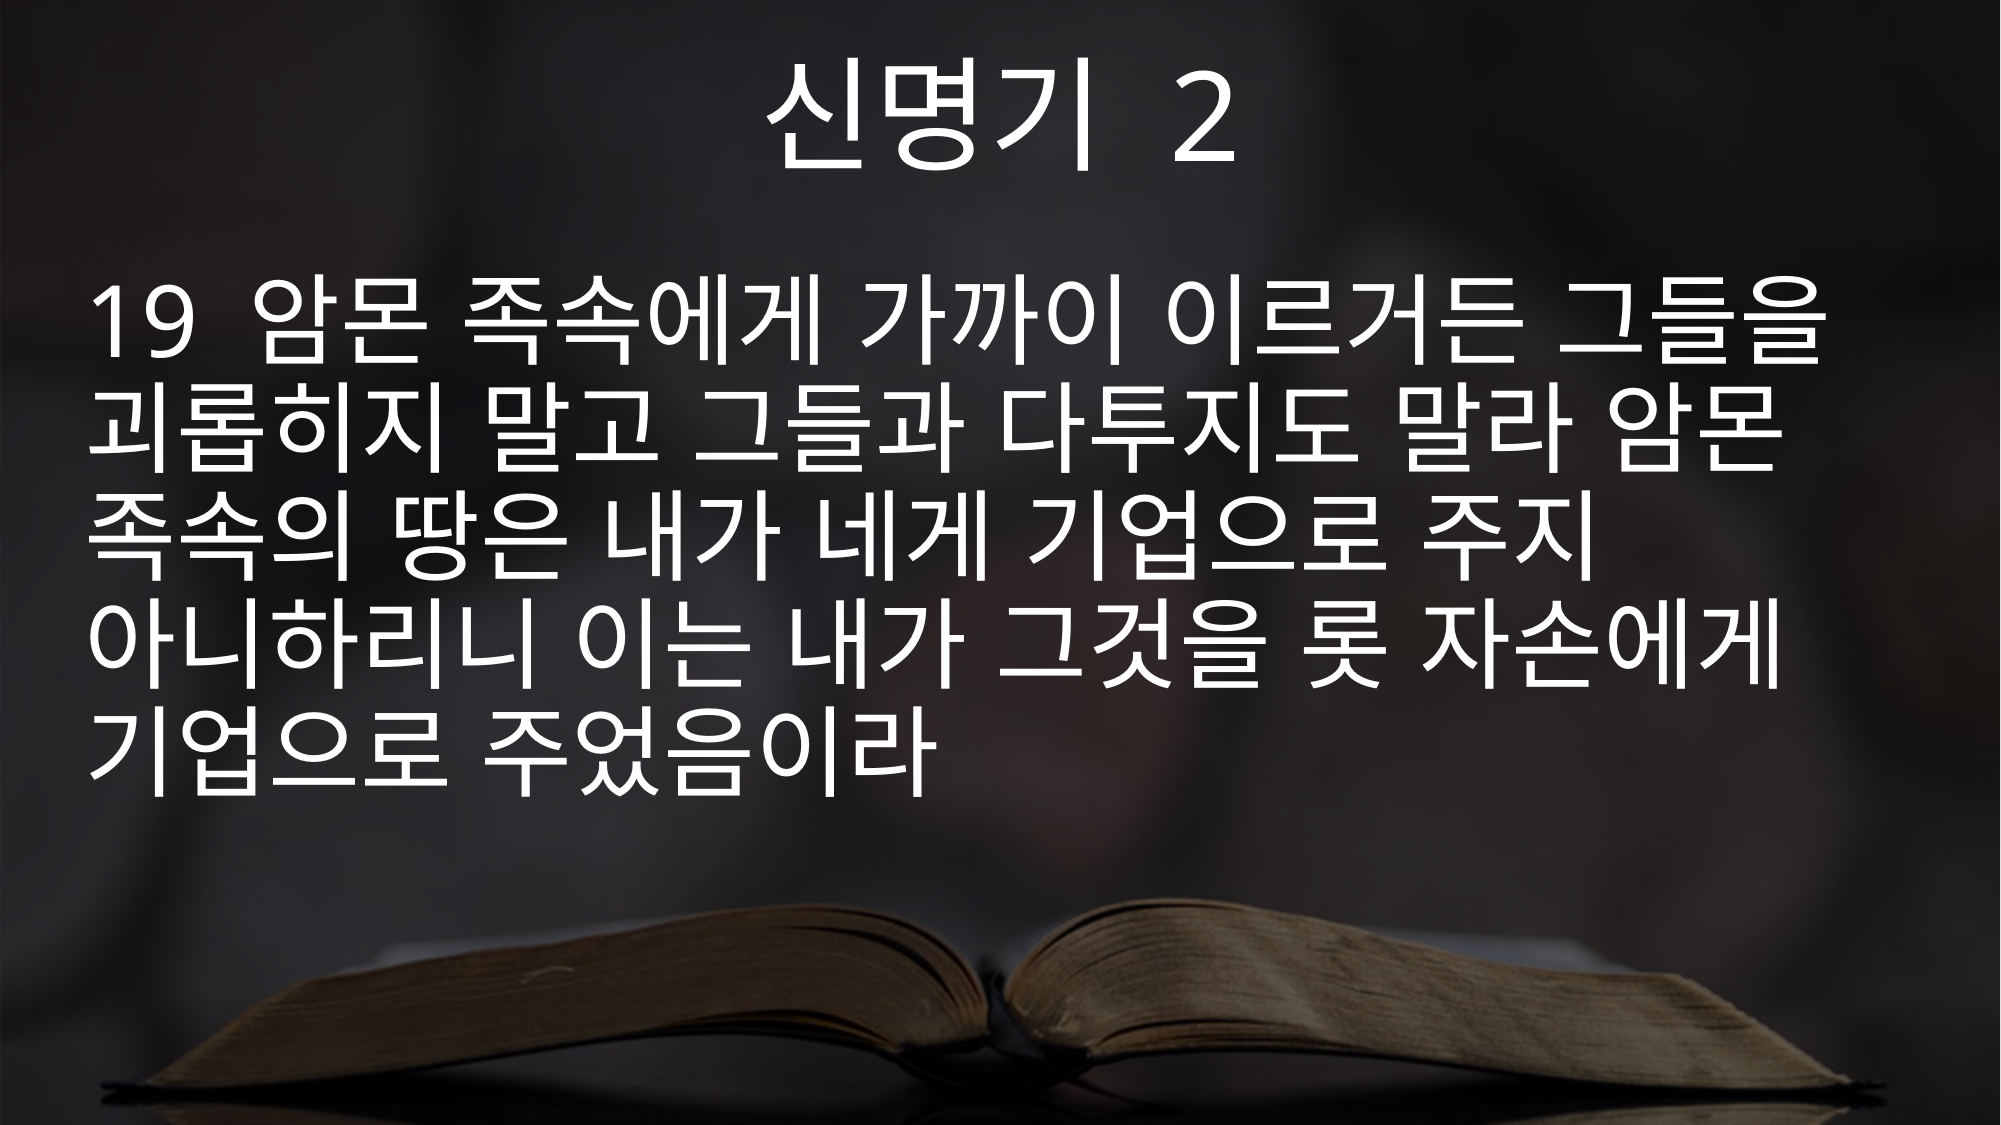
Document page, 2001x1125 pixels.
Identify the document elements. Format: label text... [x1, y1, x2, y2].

list 19 암몬 족속에게 가까이 이르거든 그들을 괴롭히지 말고 그들과 다투지도 말라 암몬 족속의 땅은 내가 네게 기업으로 주지 아니하리니 이는 내가 그것을 롯 자손에게 기업으로 주었음이라 [69, 263, 1953, 423]
picture [0, 0, 2001, 1125]
footer 신명기 2 [0, 32, 2000, 192]
